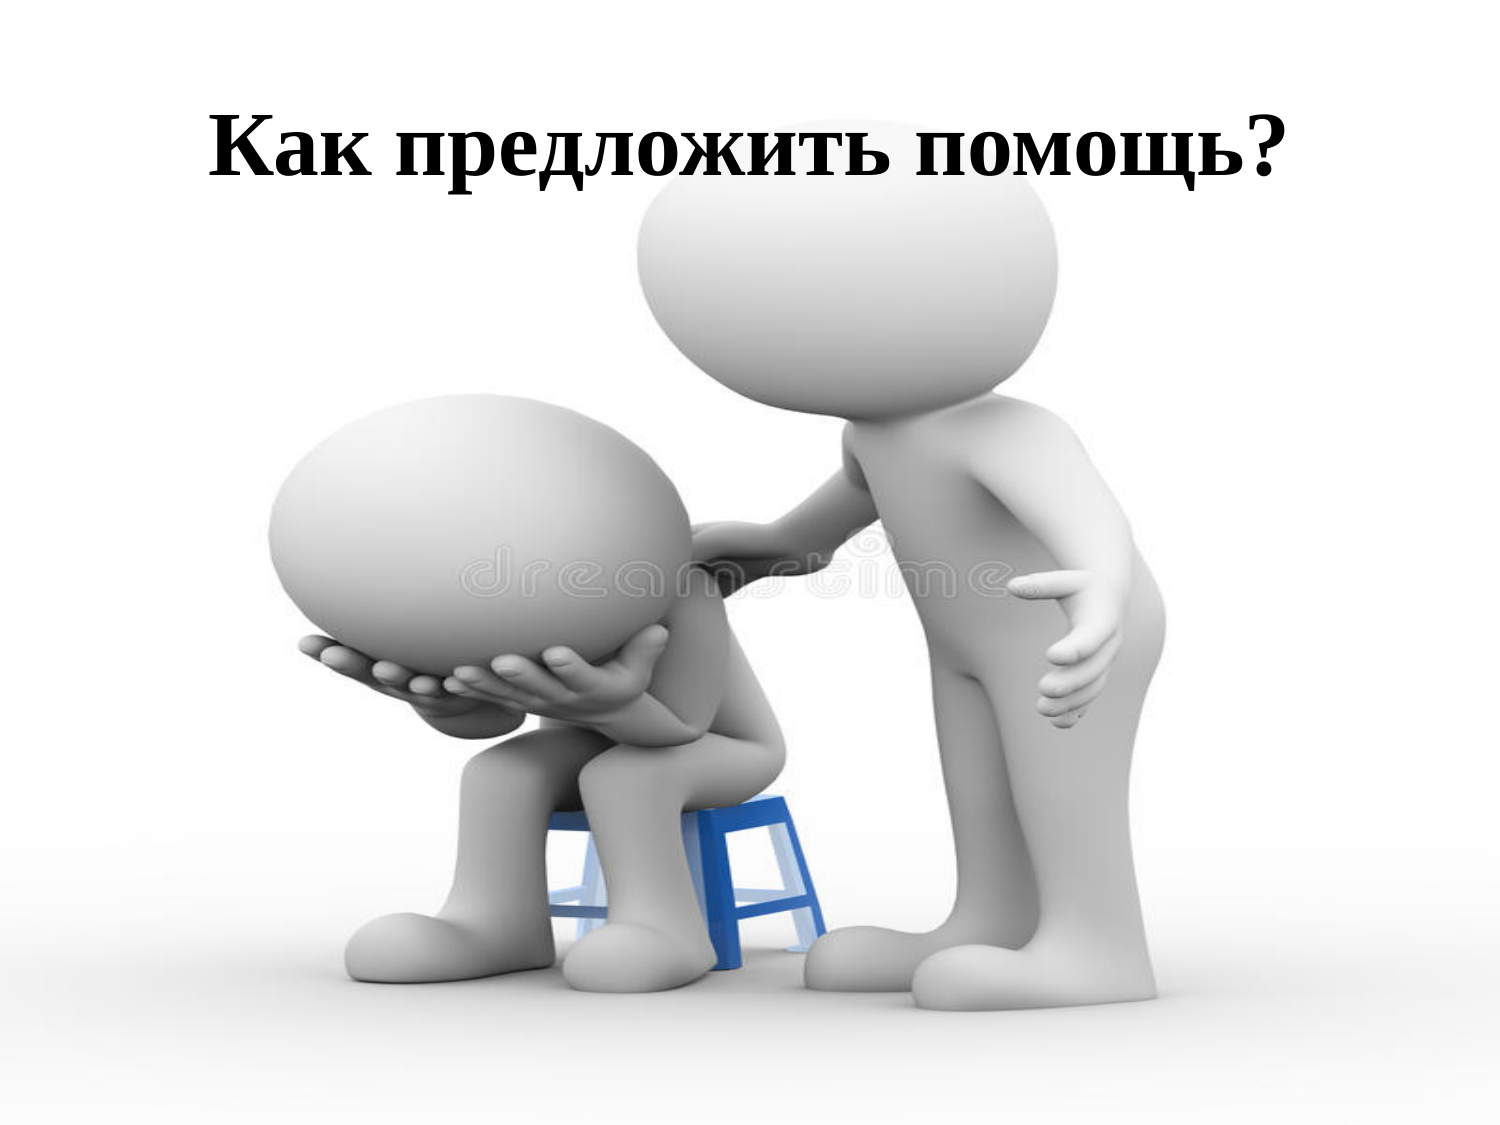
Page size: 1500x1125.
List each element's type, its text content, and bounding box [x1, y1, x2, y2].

picture [0, 0, 1500, 1125]
title Как предложить помощь? [75, 45, 1425, 233]
